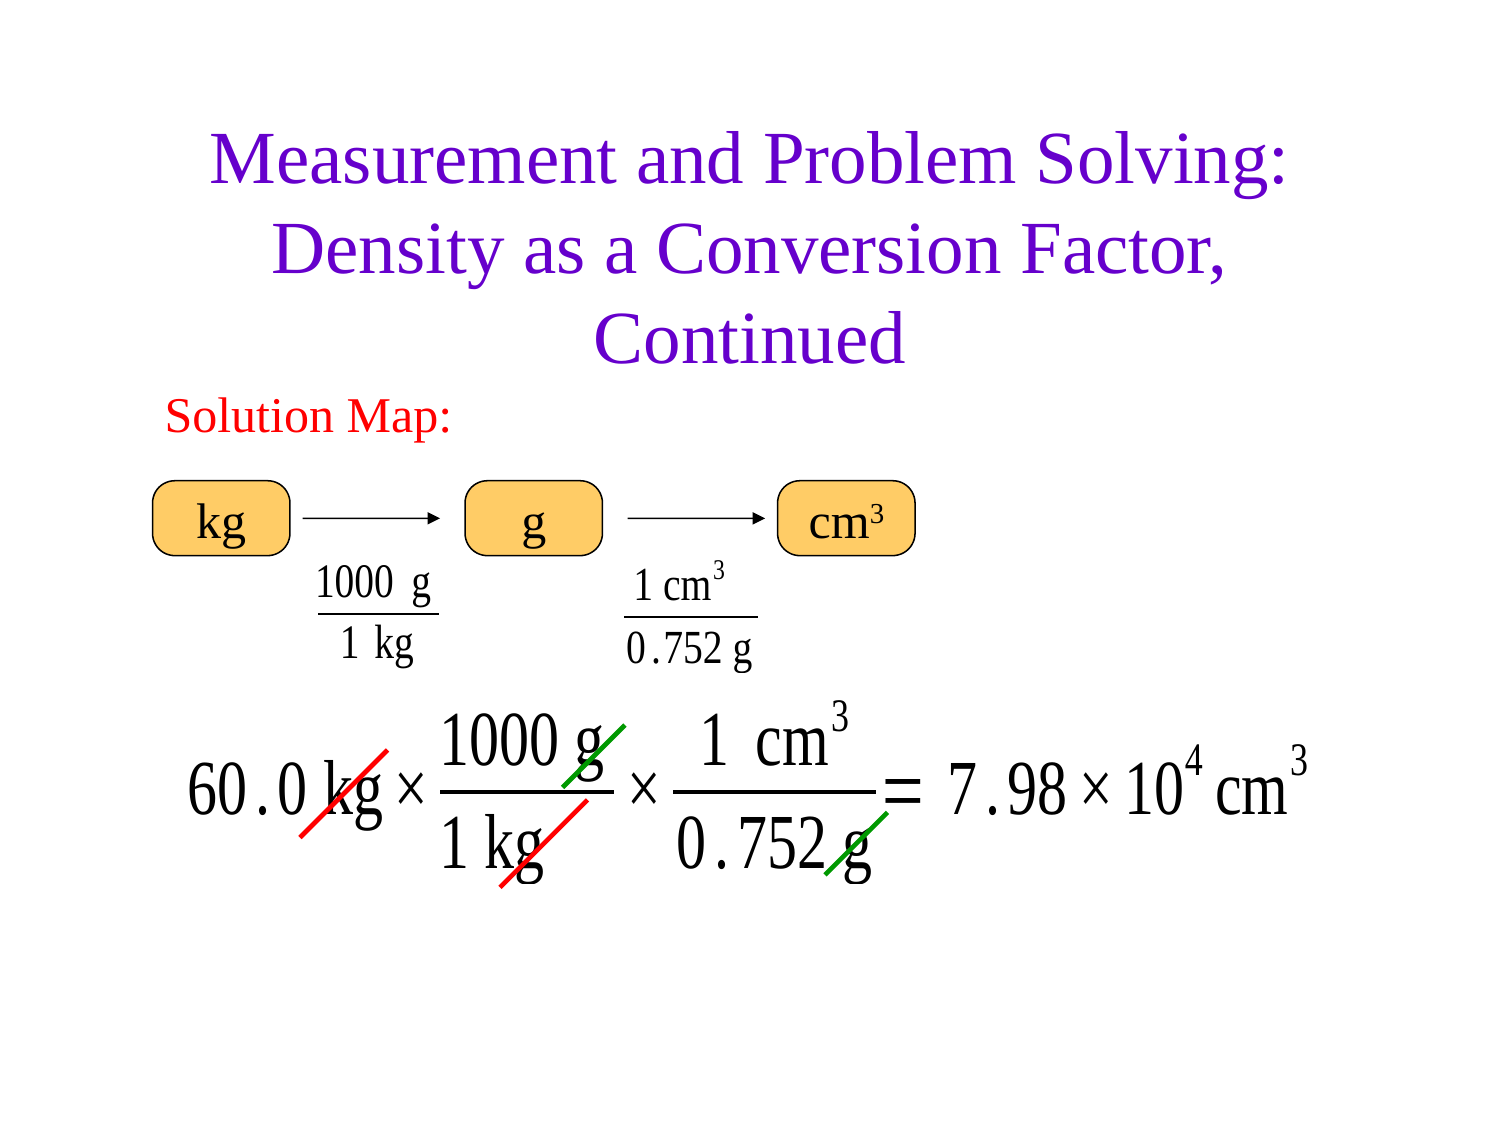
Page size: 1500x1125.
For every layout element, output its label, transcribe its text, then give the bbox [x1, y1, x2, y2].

text_box Measurement and Problem Solving: Density as a Conversion Factor, Continued [112, 149, 1388, 338]
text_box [149, 374, 916, 674]
